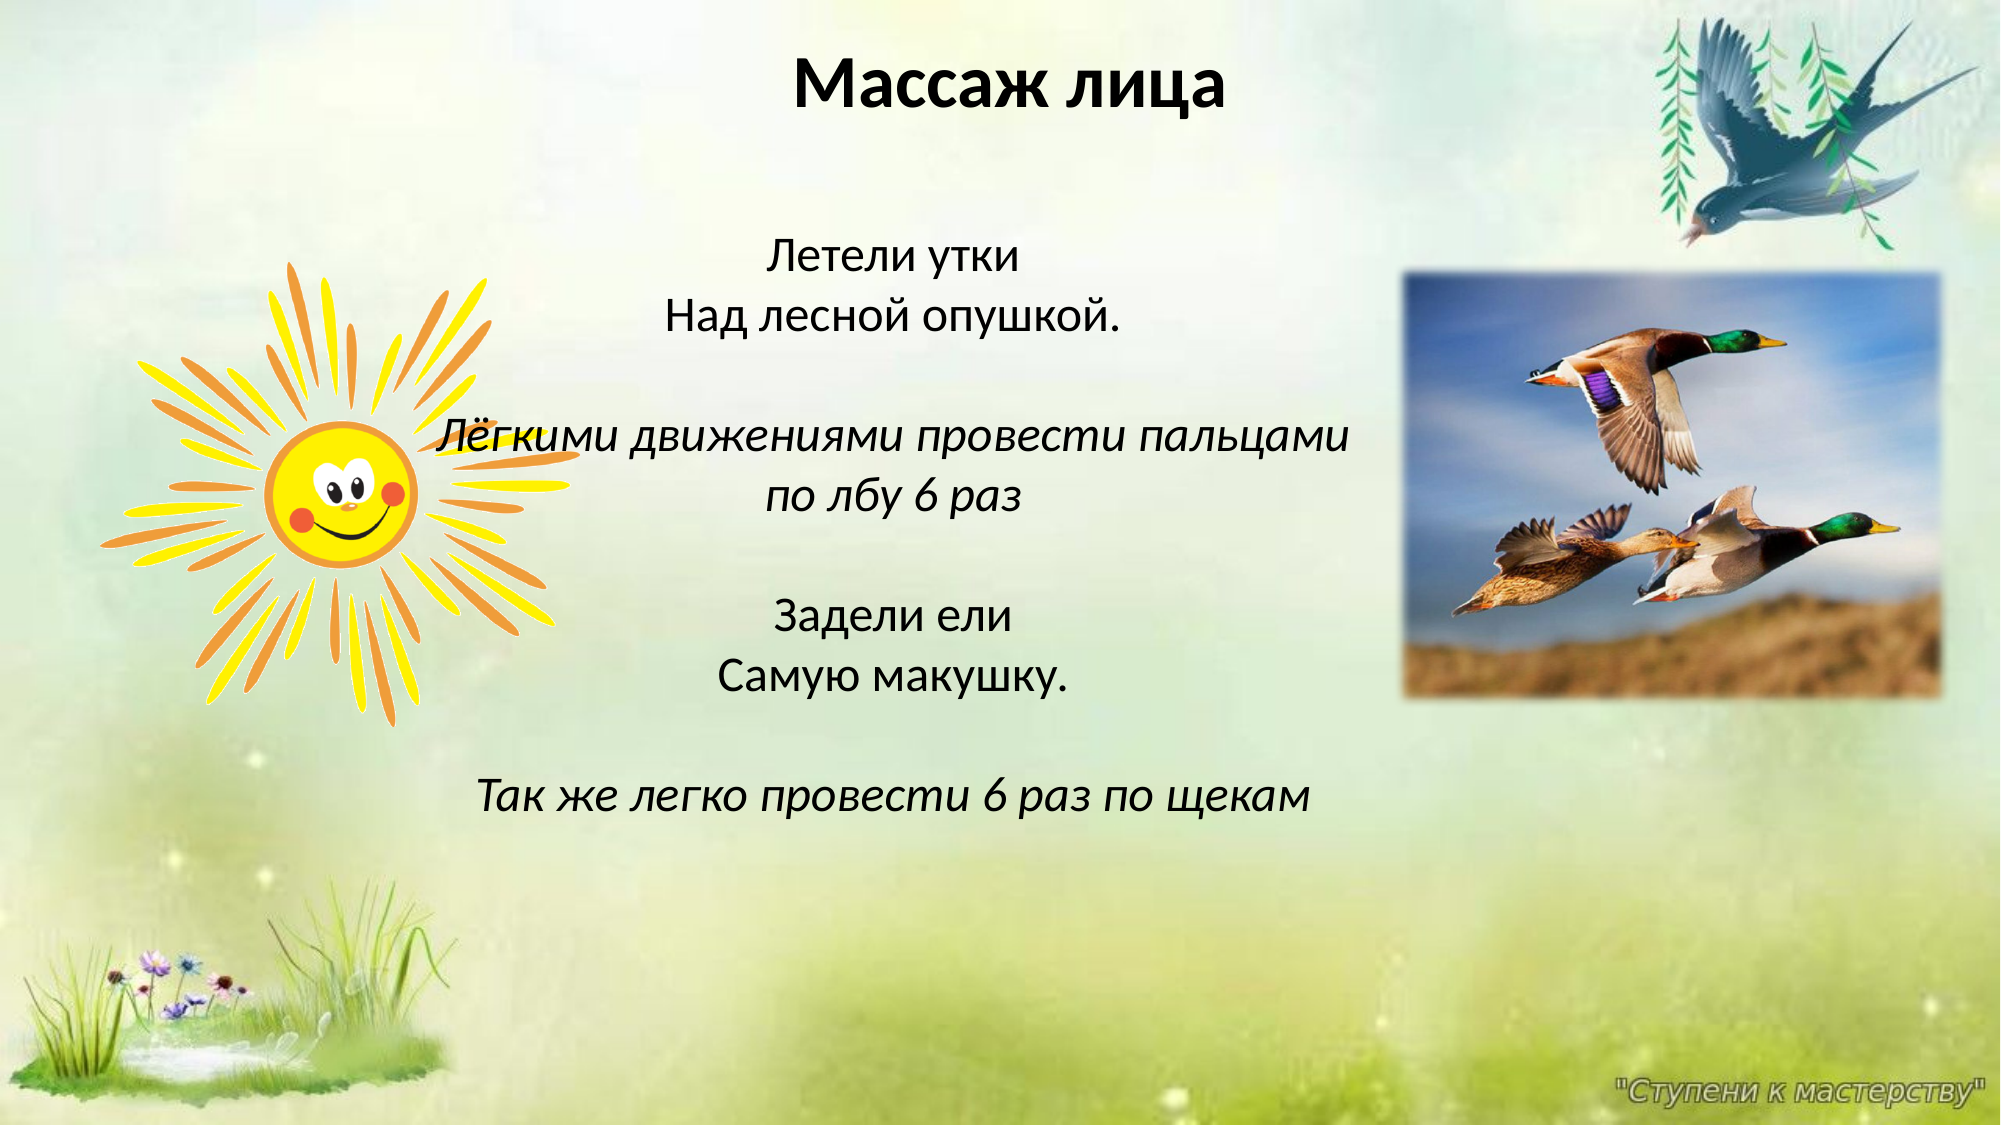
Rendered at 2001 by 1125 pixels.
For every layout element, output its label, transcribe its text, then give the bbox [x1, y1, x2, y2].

text_box Массаж лица [120, 24, 1900, 175]
text_box Летели утки Над лесной опушкой. Лёгкими движениями провести пальцами по лбу 6 раз Задели ели Самую макушку. Так же легко провести 6 раз по щекам [393, 214, 1394, 829]
picture [0, 0, 2001, 1125]
